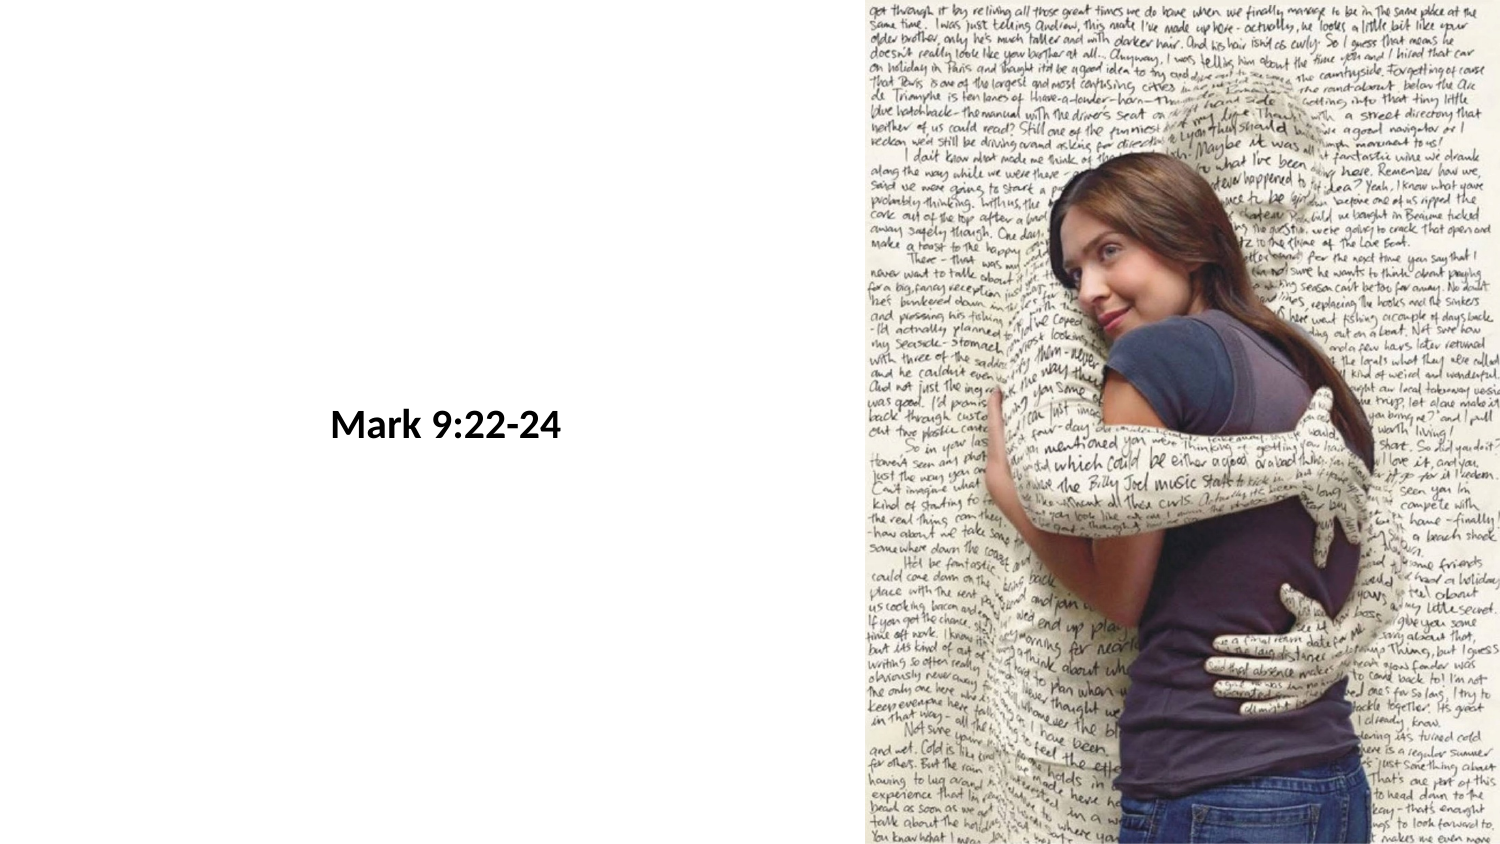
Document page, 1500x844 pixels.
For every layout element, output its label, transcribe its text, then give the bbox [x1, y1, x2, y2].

text_box Mark 9:22-24 [0, 389, 859, 454]
picture [864, 0, 1500, 844]
